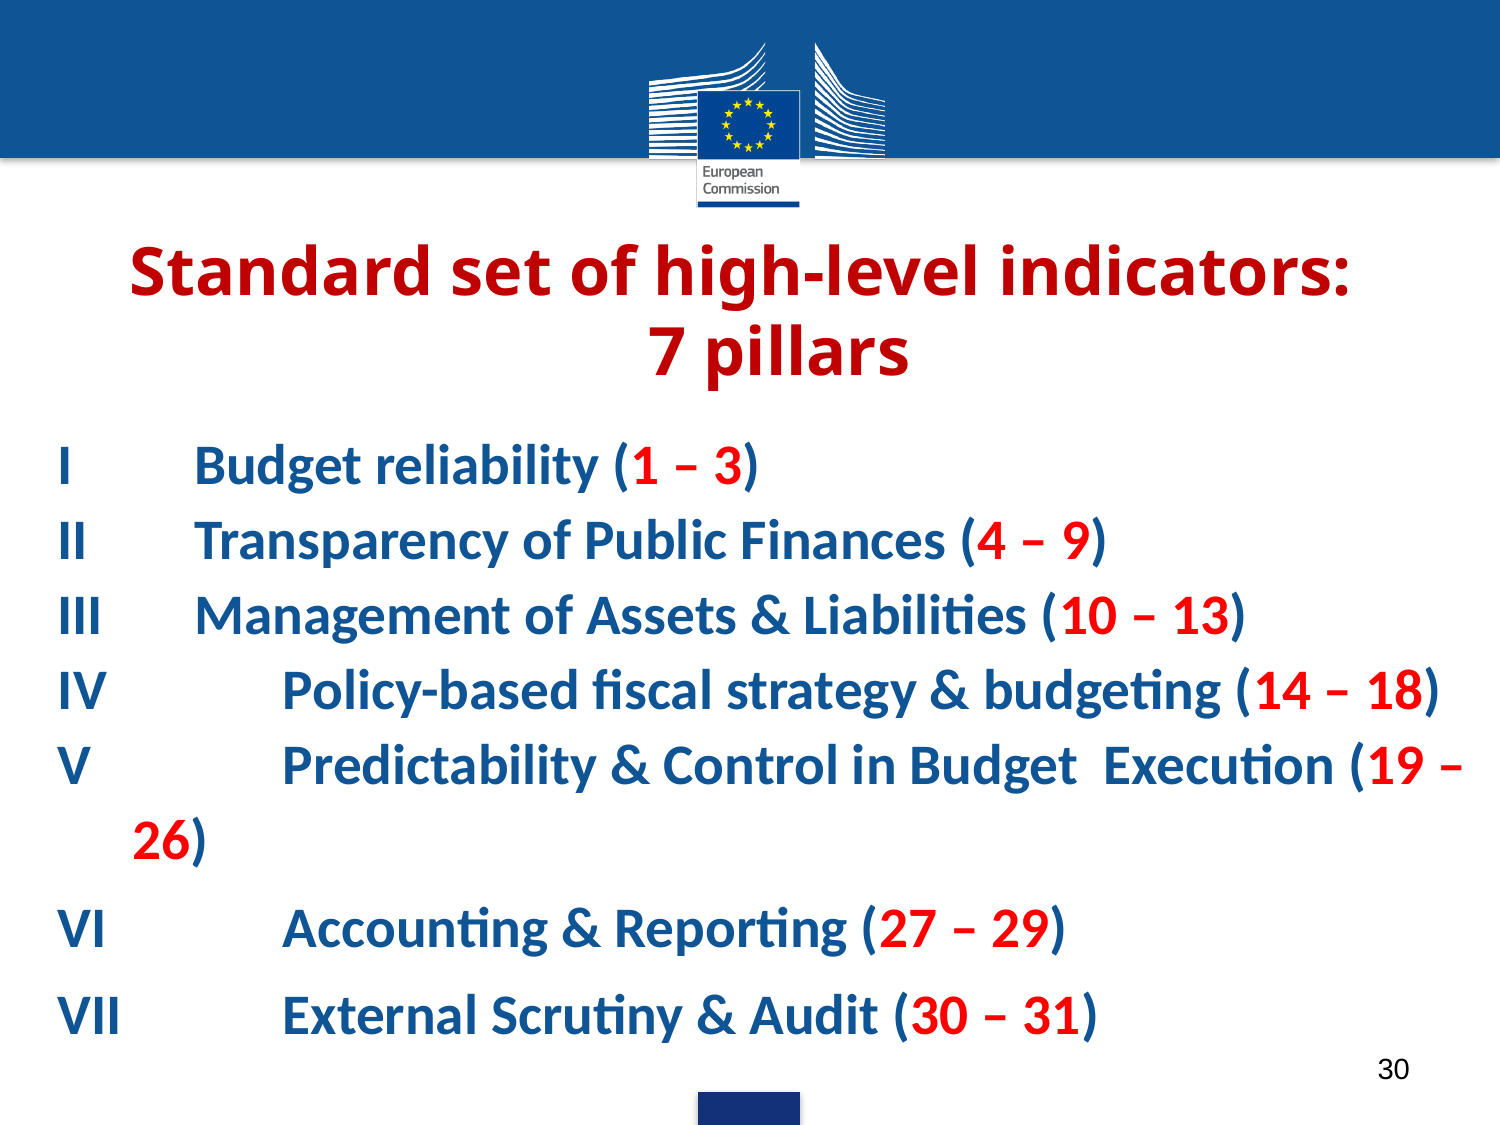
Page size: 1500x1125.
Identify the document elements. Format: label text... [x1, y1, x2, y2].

slide_number 30 [1074, 1042, 1426, 1103]
picture [649, 42, 885, 208]
title Standard set of high-level indicators: 7 pillars [0, 208, 1500, 409]
list I Budget reliability (1 – 3) II Transparency of Public Finances (4 – 9) III Management of Assets & Liabilities (10 – 13) IV Policy-based fiscal strategy & budgeting (14 – 18) V Predictability & Control in Budget Execution (19 – 26) VI Accounting & Reporting (27 – 29) VII External Scrutiny & Audit (30 – 31) [29, 413, 1500, 1048]
